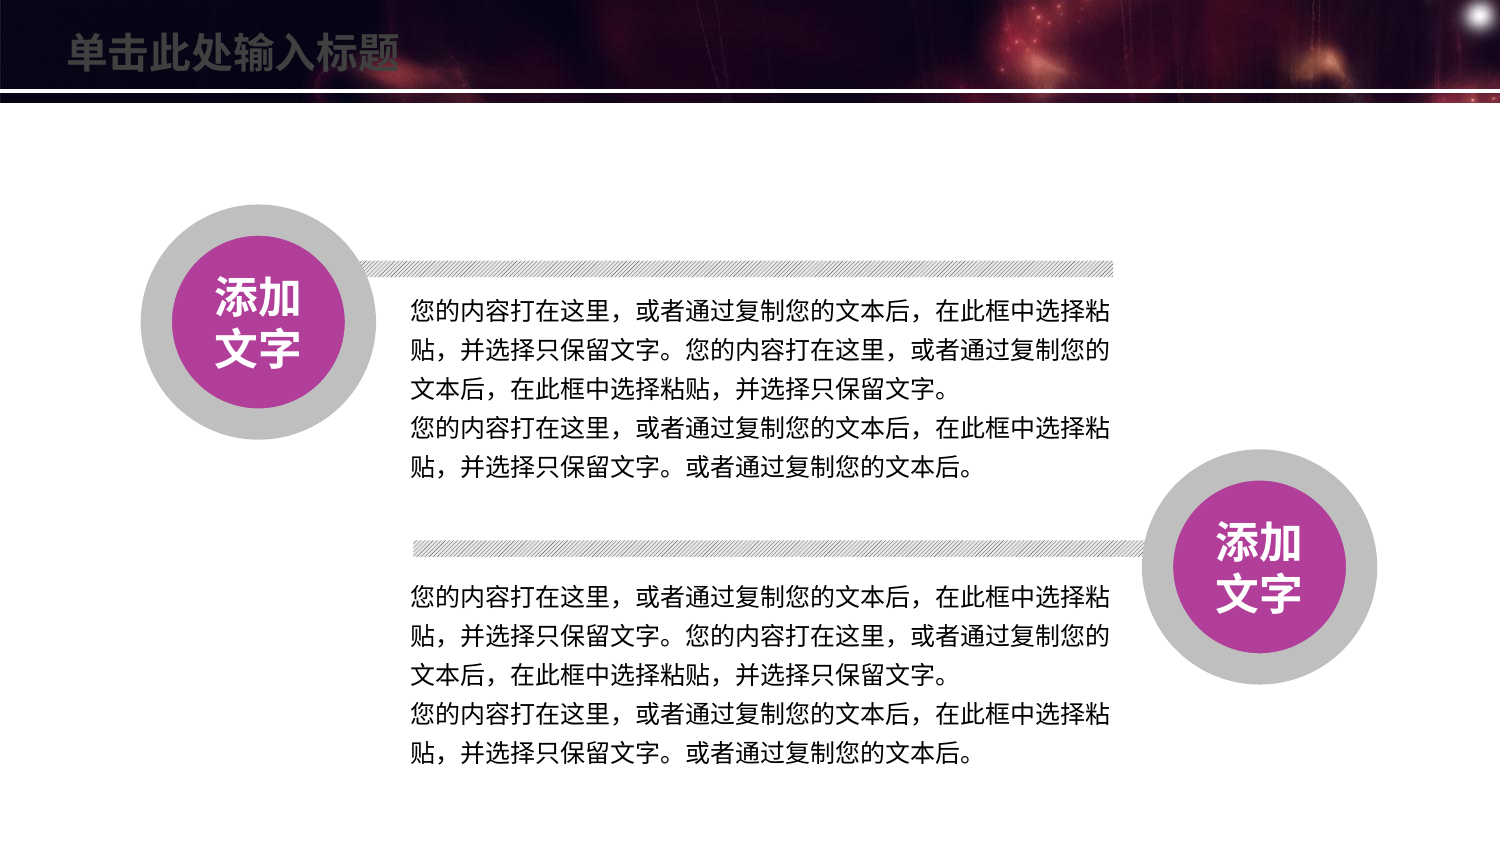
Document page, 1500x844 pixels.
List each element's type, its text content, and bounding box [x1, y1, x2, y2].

text_box [340, 259, 1115, 279]
text_box 您的内容打在这里，或者通过复制您的文本后，在此框中选择粘贴，并选择只保留文字。您的内容打在这里，或者通过复制您的文本后，在此框中选择粘贴，并选择只保留文字。 您的内容打在这里，或者通过复制您的文本后，在此框中选择粘贴，并选择只保留文字。或者通过复制您的文本后。 [399, 566, 1127, 773]
text_box 单击此处输入标题 [51, 9, 443, 85]
text_box 您的内容打在这里，或者通过复制您的文本后，在此框中选择粘贴，并选择只保留文字。您的内容打在这里，或者通过复制您的文本后，在此框中选择粘贴，并选择只保留文字。 您的内容打在这里，或者通过复制您的文本后，在此框中选择粘贴，并选择只保留文字。或者通过复制您的文本后。 [399, 281, 1127, 487]
picture [0, 93, 1500, 103]
picture [0, 0, 1500, 89]
text_box [411, 538, 1161, 559]
text_box 添加文字 [1157, 464, 1362, 669]
text_box 添加文字 [156, 220, 361, 425]
